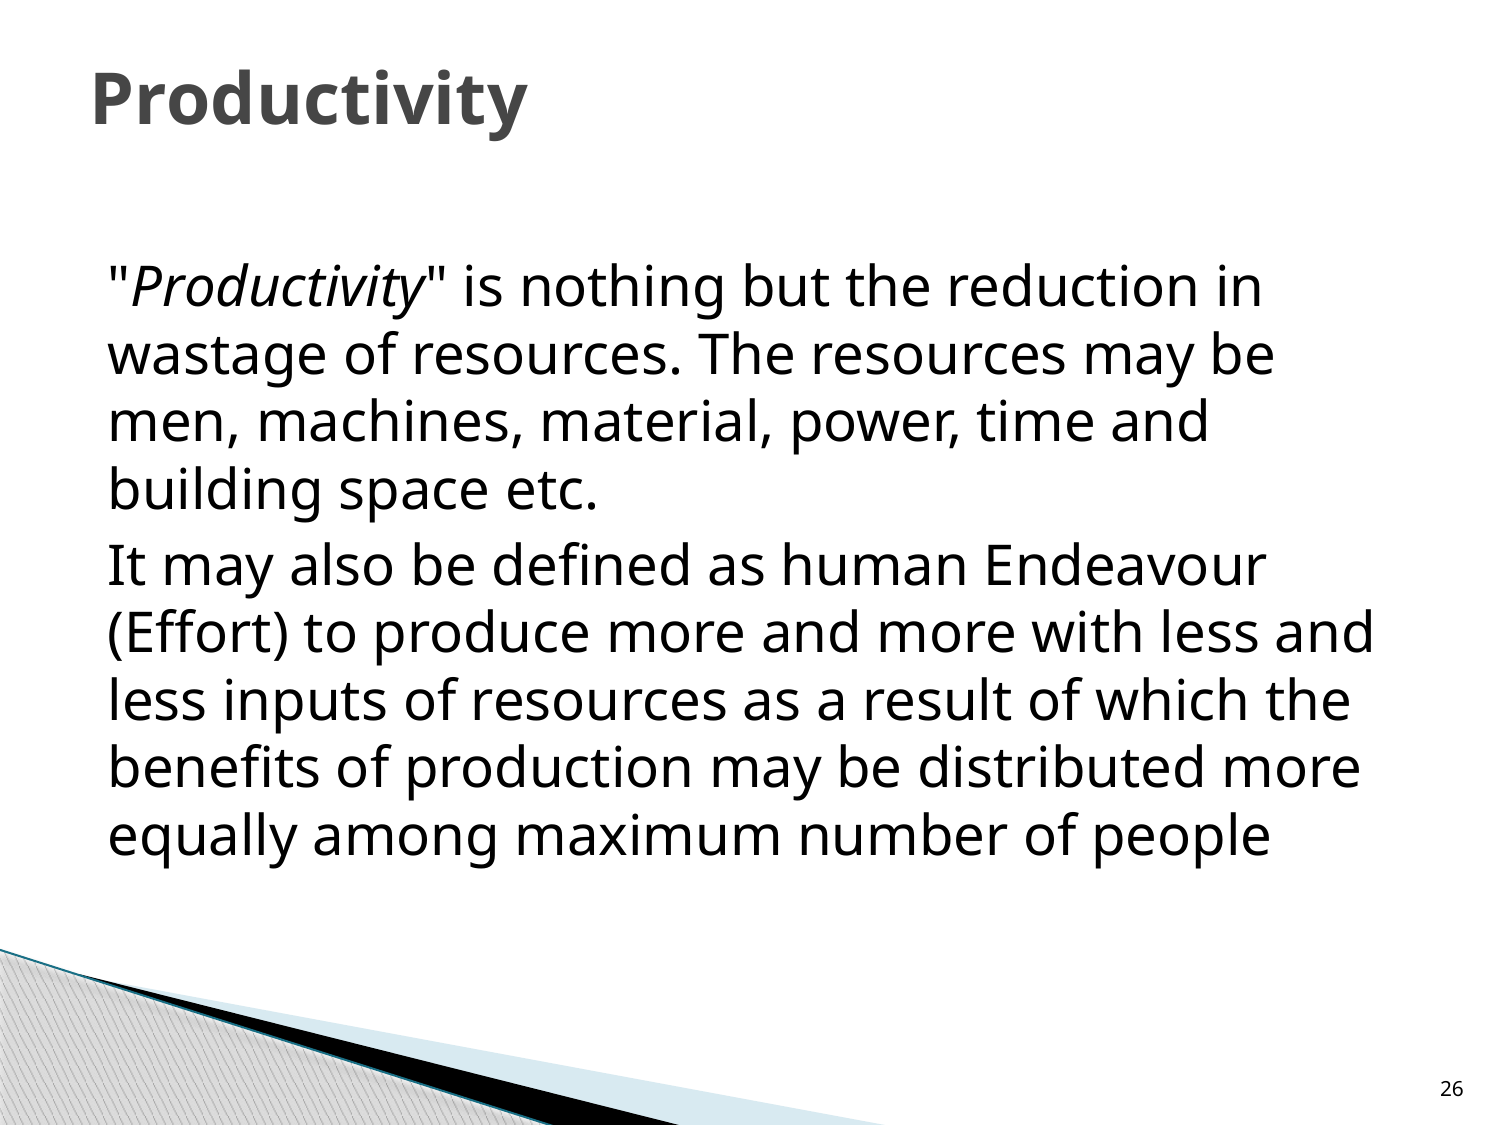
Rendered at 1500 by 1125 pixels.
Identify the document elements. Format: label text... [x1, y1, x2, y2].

slide_number 26 [1418, 1051, 1479, 1112]
title Productivity [75, 45, 1425, 233]
list "Productivity" is nothing but the reduction in wastage of resources. The resources may be men, machines, material, power, time and building space etc. It may also be defined as human Endeavour (Effort) to produce more and more with less and less inputs of resources as a result of which the benefits of production may be distributed more equally among maximum number of people [75, 243, 1425, 986]
